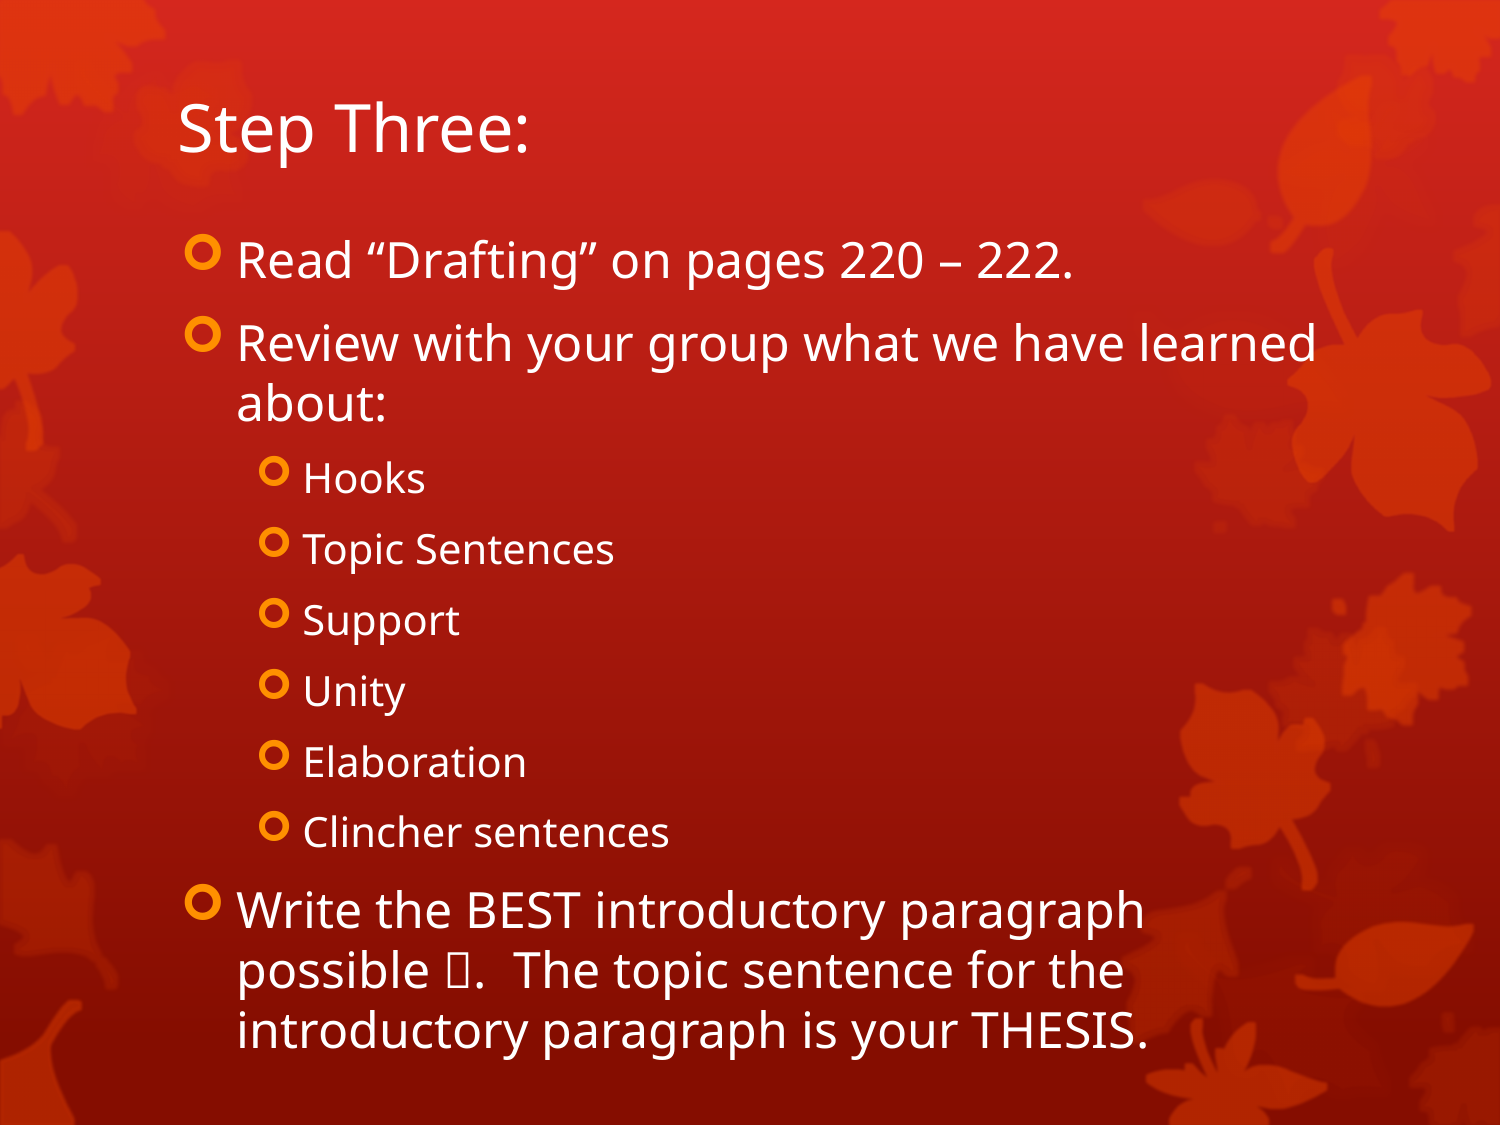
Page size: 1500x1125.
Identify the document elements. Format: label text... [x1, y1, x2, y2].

list Read “Drafting” on pages 220 – 222. Review with your group what we have learned about: Hooks Topic Sentences Support Unity Elaboration Clincher sentences Write the BEST introductory paragraph possible . The topic sentence for the introductory paragraph is your THESIS. [165, 212, 1335, 1075]
title Step Three: [162, 50, 1332, 202]
